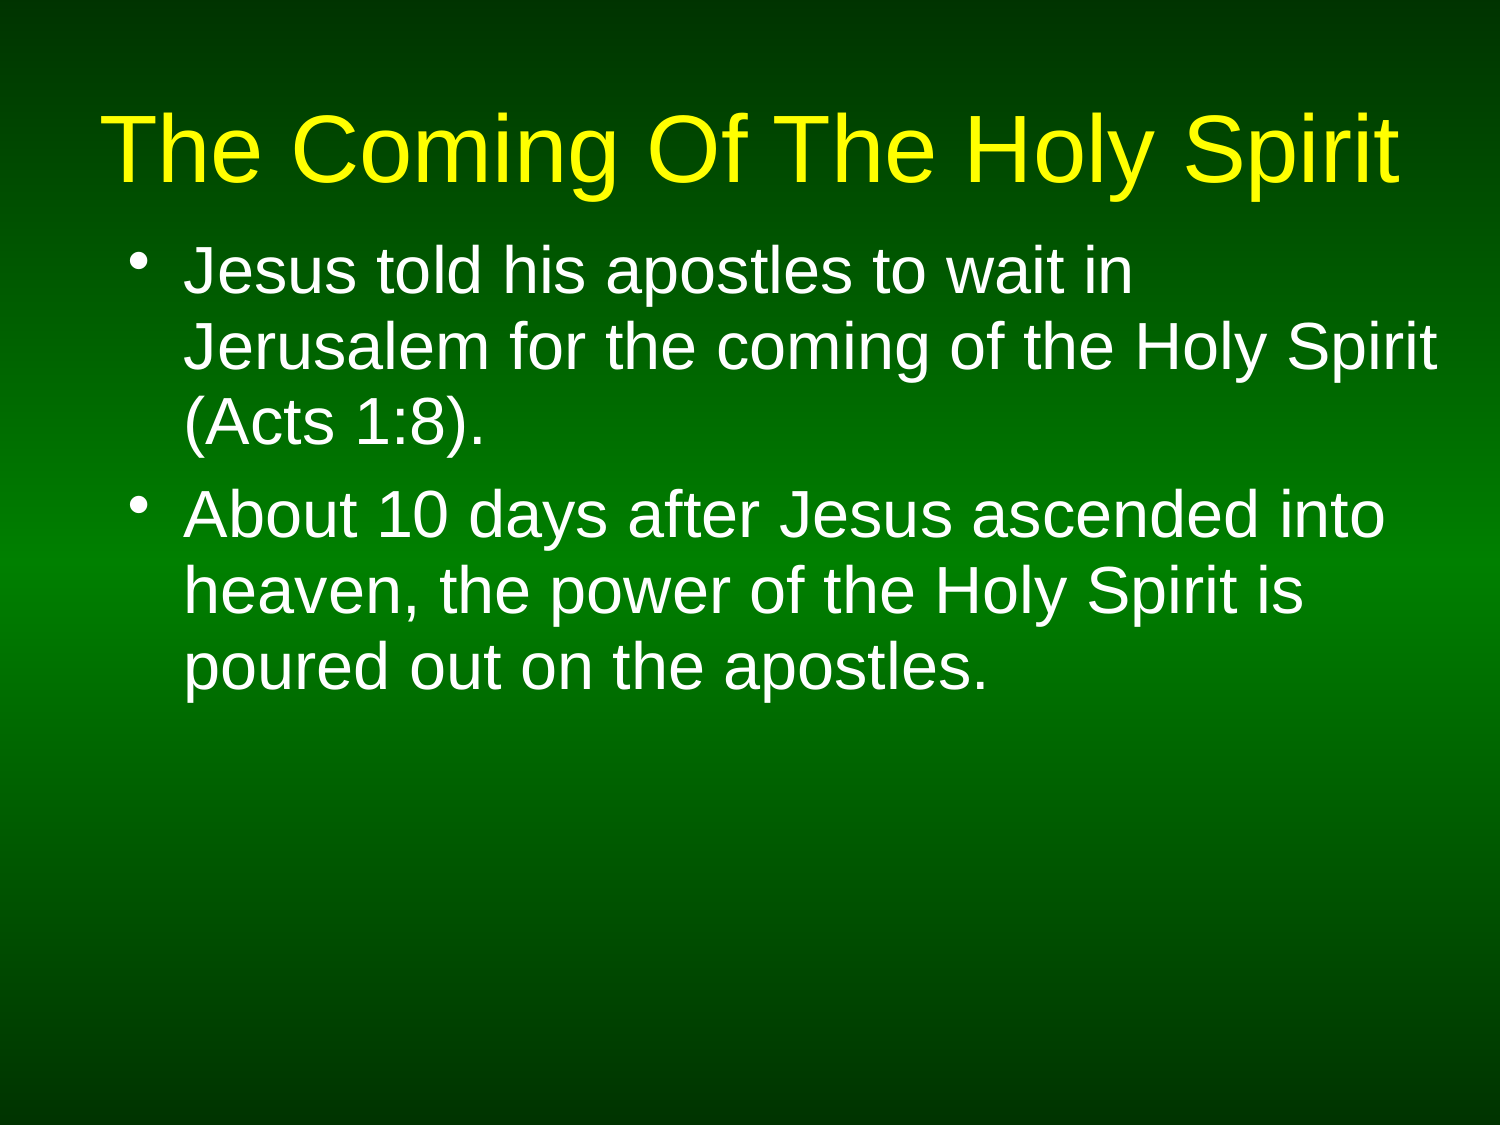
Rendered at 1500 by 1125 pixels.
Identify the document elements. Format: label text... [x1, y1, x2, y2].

title The Coming Of The Holy Spirit [37, 50, 1463, 238]
list Jesus told his apostles to wait in Jerusalem for the coming of the Holy Spirit (Acts 1:8). About 10 days after Jesus ascended into heaven, the power of the Holy Spirit is poured out on the apostles. [112, 224, 1463, 1125]
